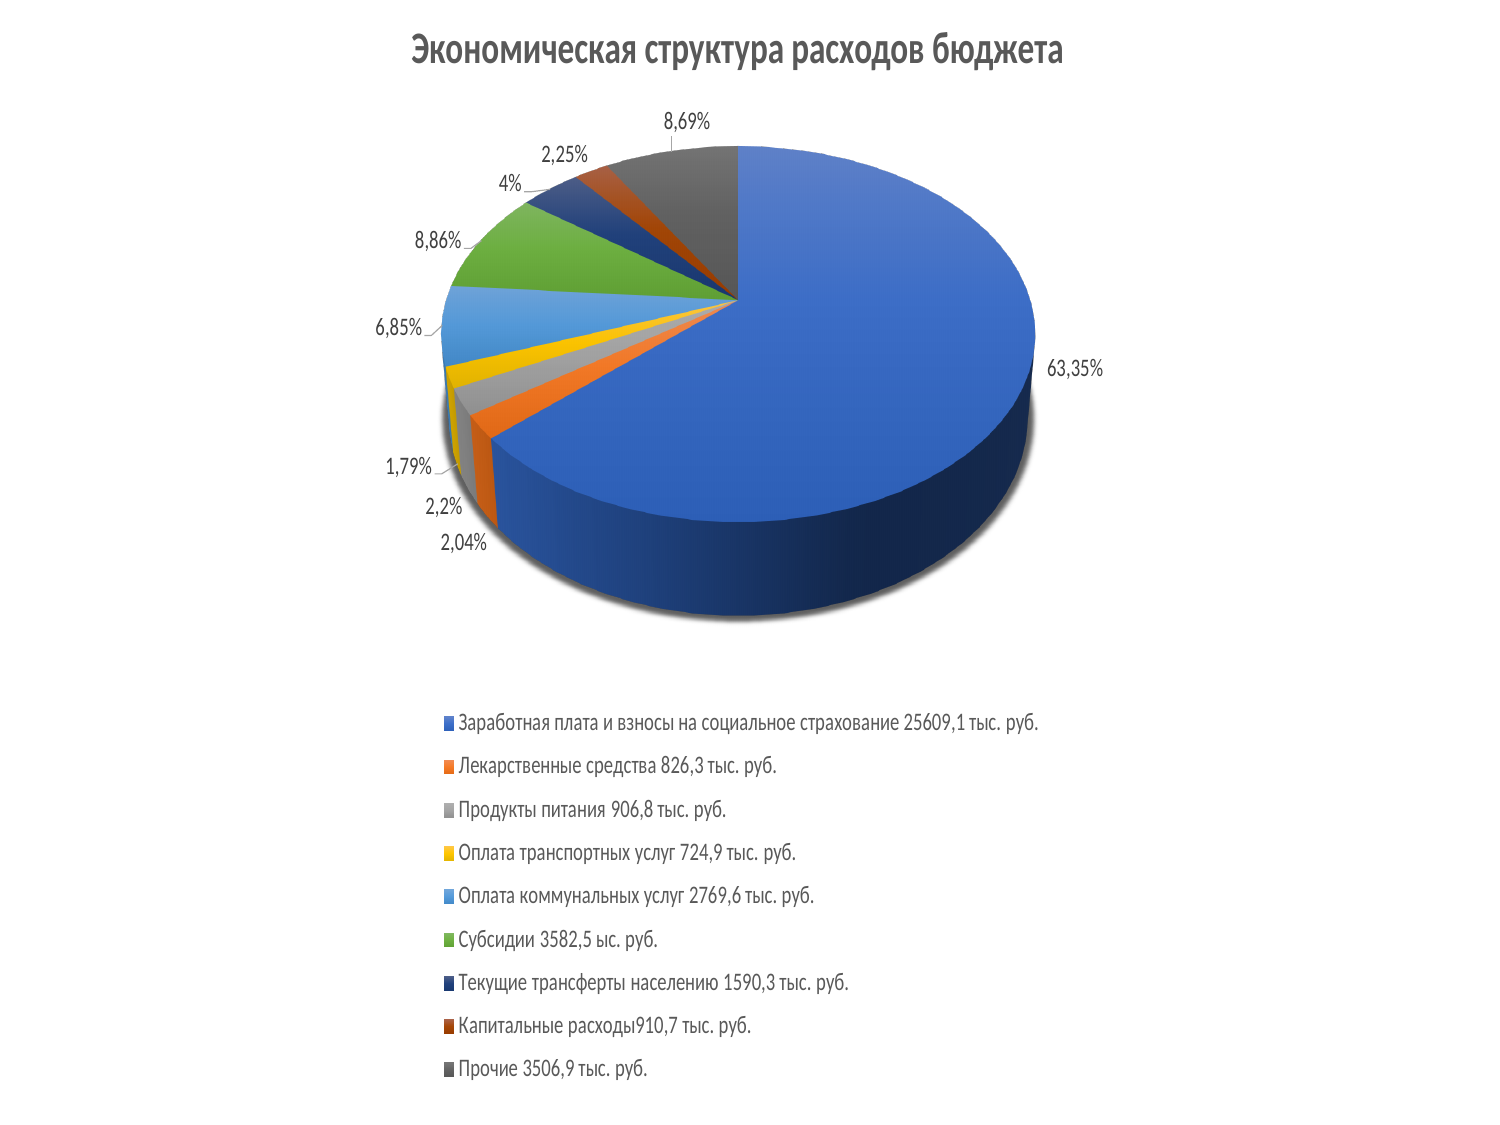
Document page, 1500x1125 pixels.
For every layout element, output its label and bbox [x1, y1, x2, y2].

text_box [0, 0, 1500, 1125]
